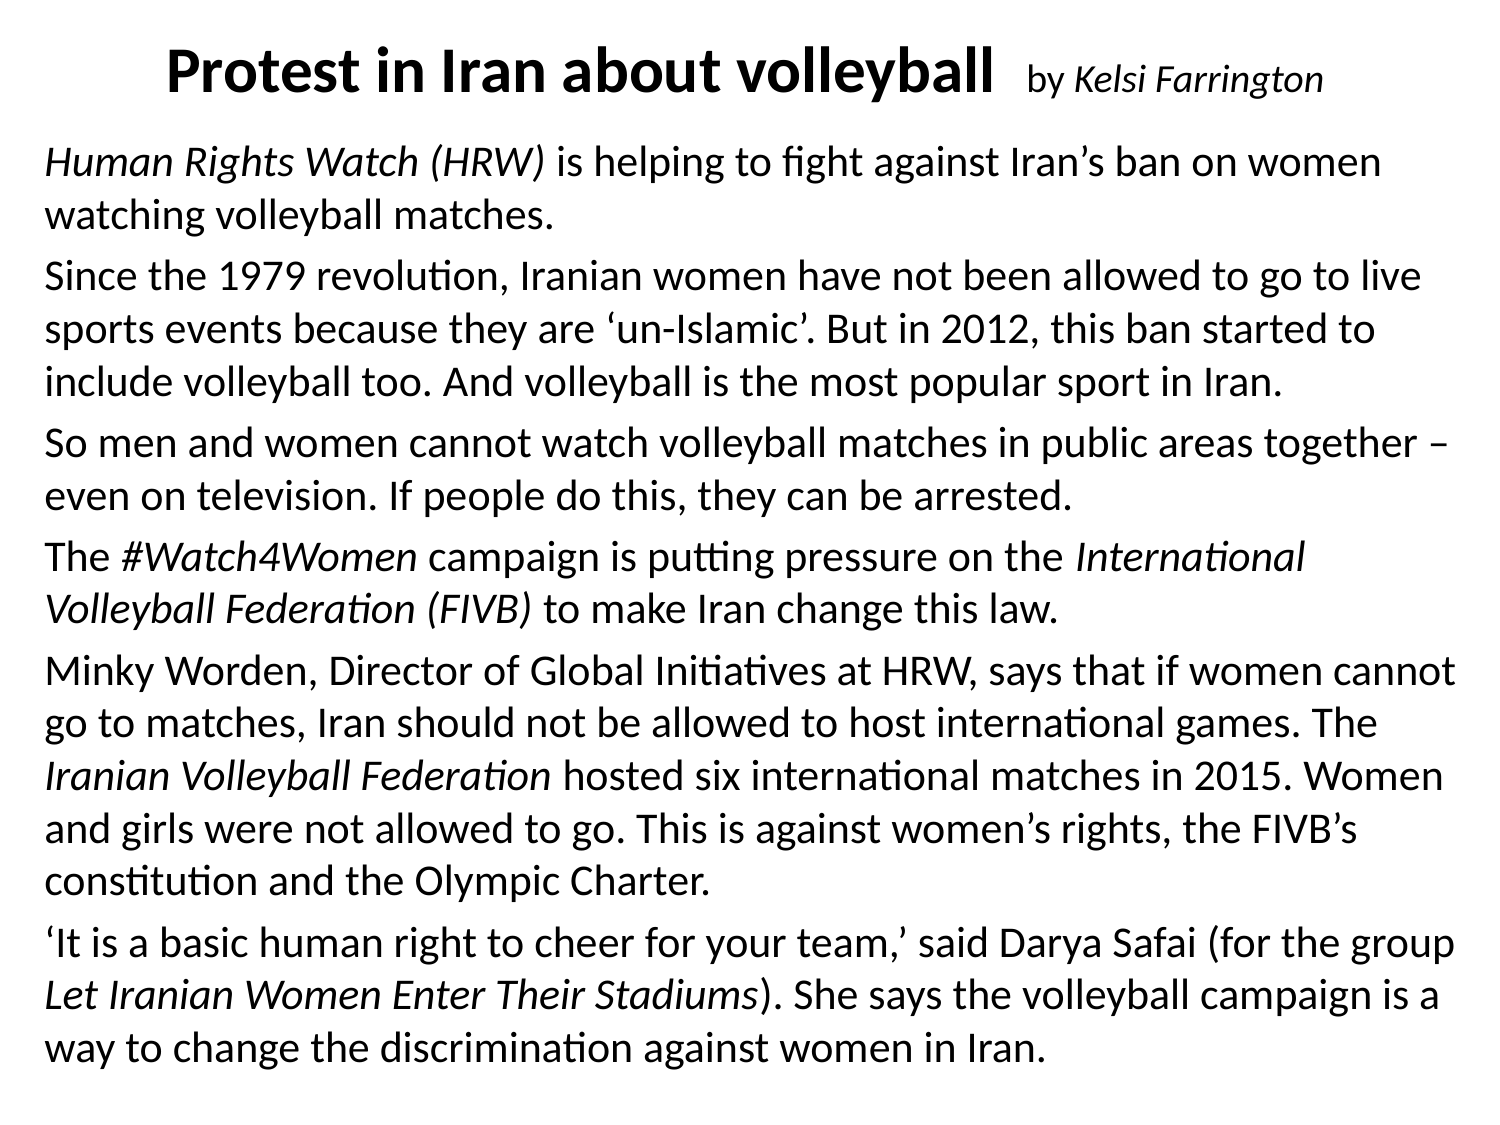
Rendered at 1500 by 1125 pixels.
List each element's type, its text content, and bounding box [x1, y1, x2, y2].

list Human Rights Watch (HRW) is helping to fight against Iran’s ban on women watching volleyball matches. Since the 1979 revolution, Iranian women have not been allowed to go to live sports events because they are ‘un-Islamic’. But in 2012, this ban started to include volleyball too. And volleyball is the most popular sport in Iran. So men and women cannot watch volleyball matches in public areas together – even on television. If people do this, they can be arrested. The #Watch4Women campaign is putting pressure on the International Volleyball Federation (FIVB) to make Iran change this law. Minky Worden, Director of Global Initiatives at HRW, says that if women cannot go to matches, Iran should not be allowed to host international games. The Iranian Volleyball Federation hosted six international matches in 2015. Women and girls were not allowed to go. This is against women’s rights, the FIVB’s constitution and the Olympic Charter. ‘It is a basic human right to cheer for your team,’ said Darya Safai (for the group Let Iranian Women Enter Their Stadiums). She says the volleyball campaign is a way to change the discrimination against women in Iran. [29, 125, 1483, 1106]
title Protest in Iran about volleyball by Kelsi Farrington [75, 19, 1425, 114]
